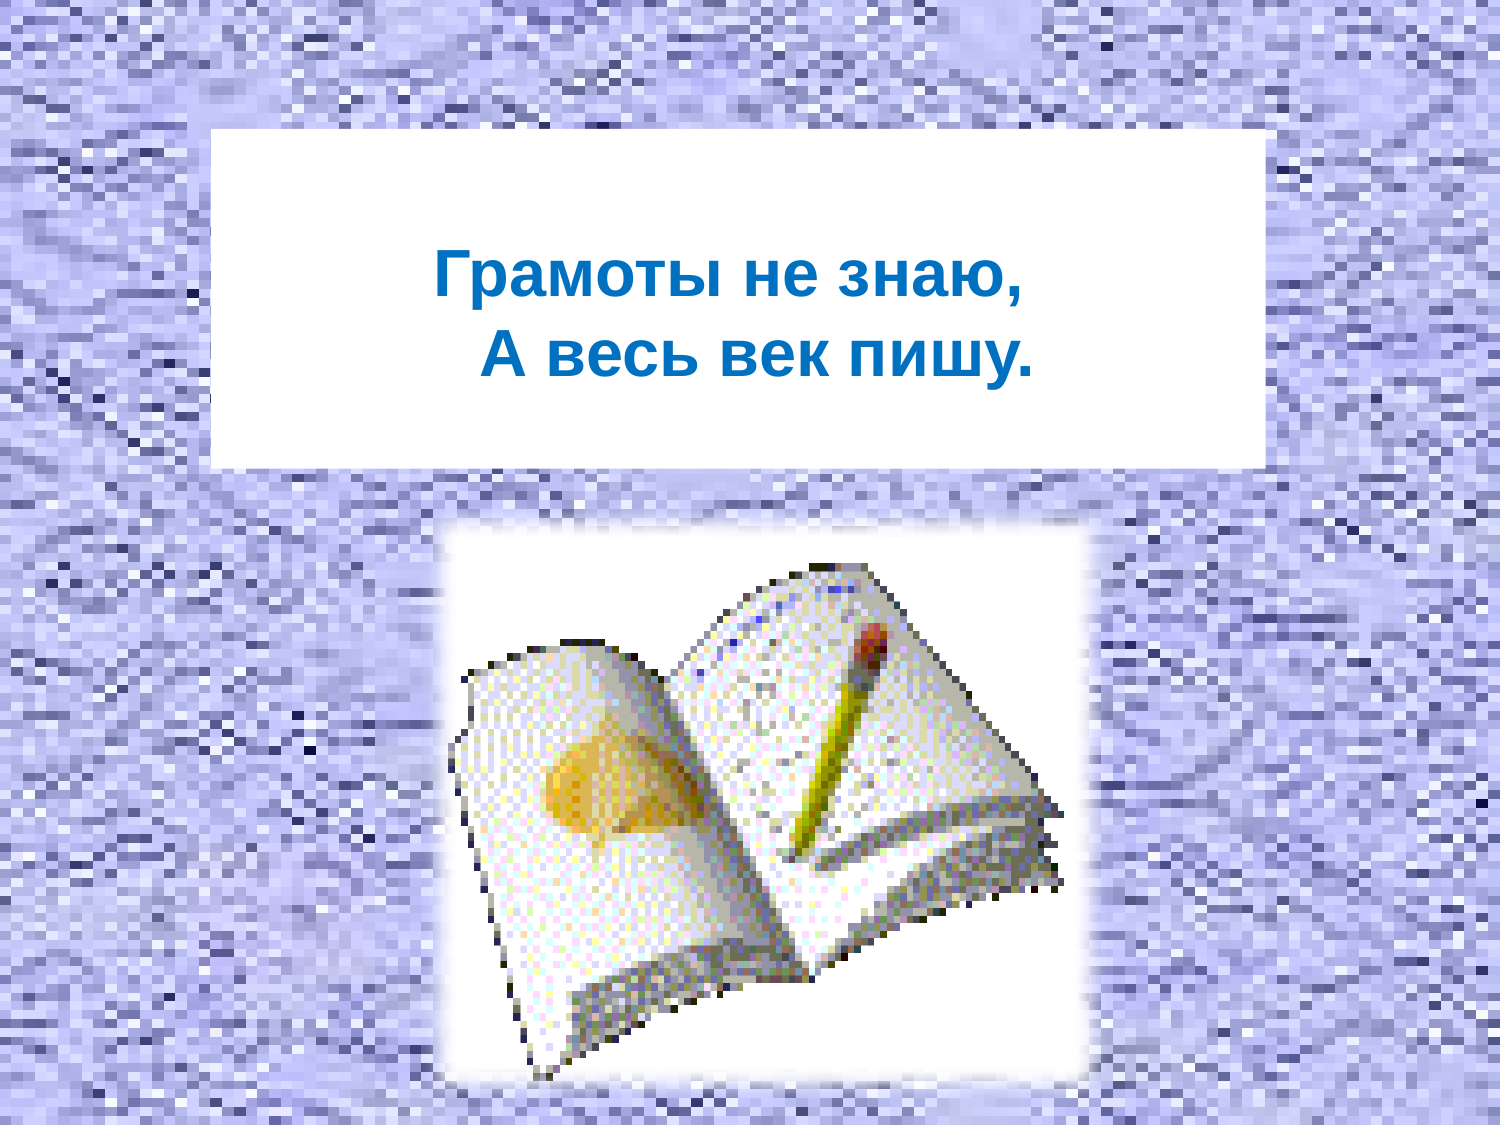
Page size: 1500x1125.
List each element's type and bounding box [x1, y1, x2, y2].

picture [421, 503, 1109, 1104]
list [0, 0, 1500, 1125]
